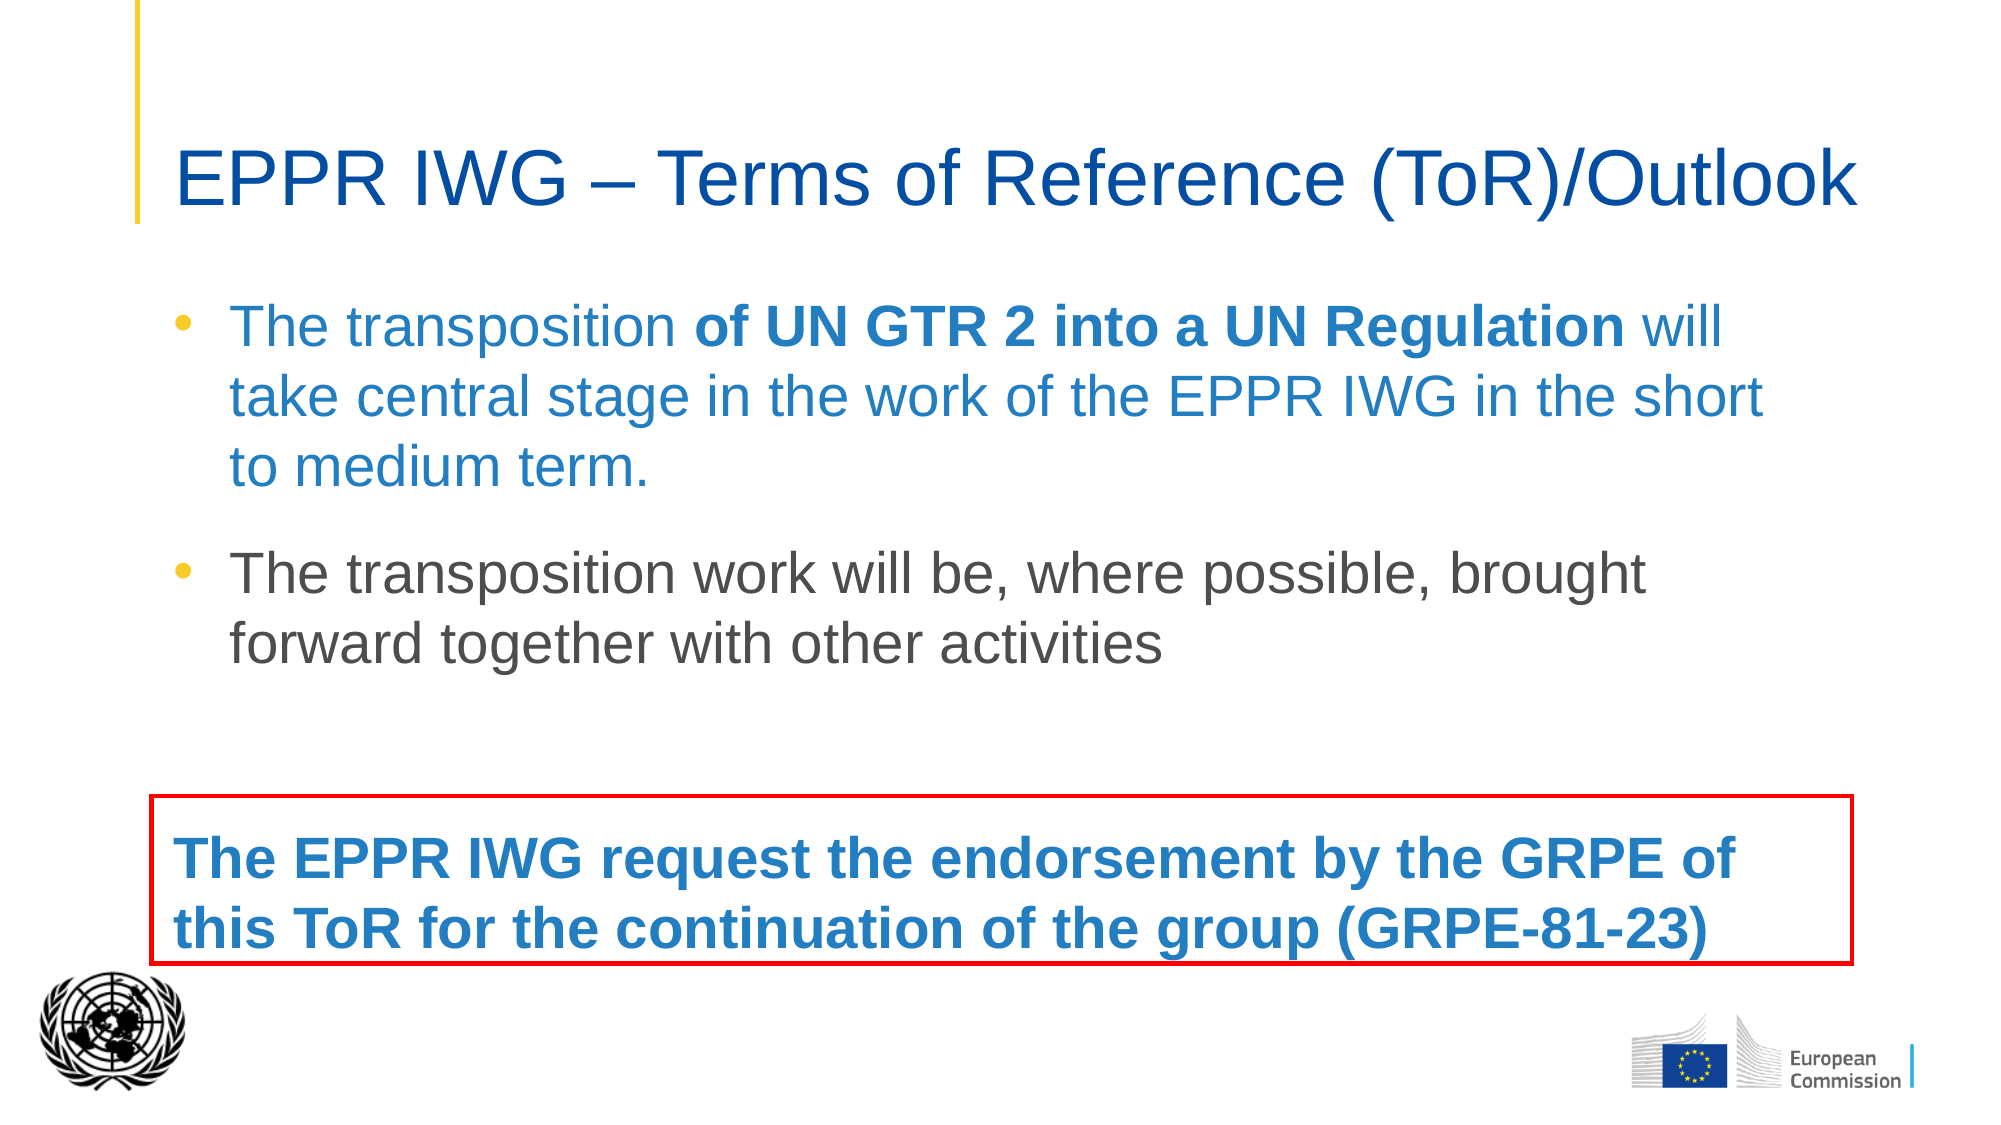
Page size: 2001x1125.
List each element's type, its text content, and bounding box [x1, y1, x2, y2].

text_box [1843, 795, 1853, 965]
title EPPR IWG – Terms of Reference (ToR)/Outlook [159, 94, 1883, 223]
text_box [150, 795, 158, 965]
picture [36, 969, 189, 1095]
list The transposition of UN GTR 2 into a UN Regulation will take central stage in the work of the EPPR IWG in the short to medium term. The transposition work will be, where possible, brought forward together with other activities The EPPR IWG request the endorsement by the GRPE of this ToR for the continuation of the group (GRPE-81-23) [158, 280, 1843, 982]
picture [1631, 1013, 1915, 1091]
